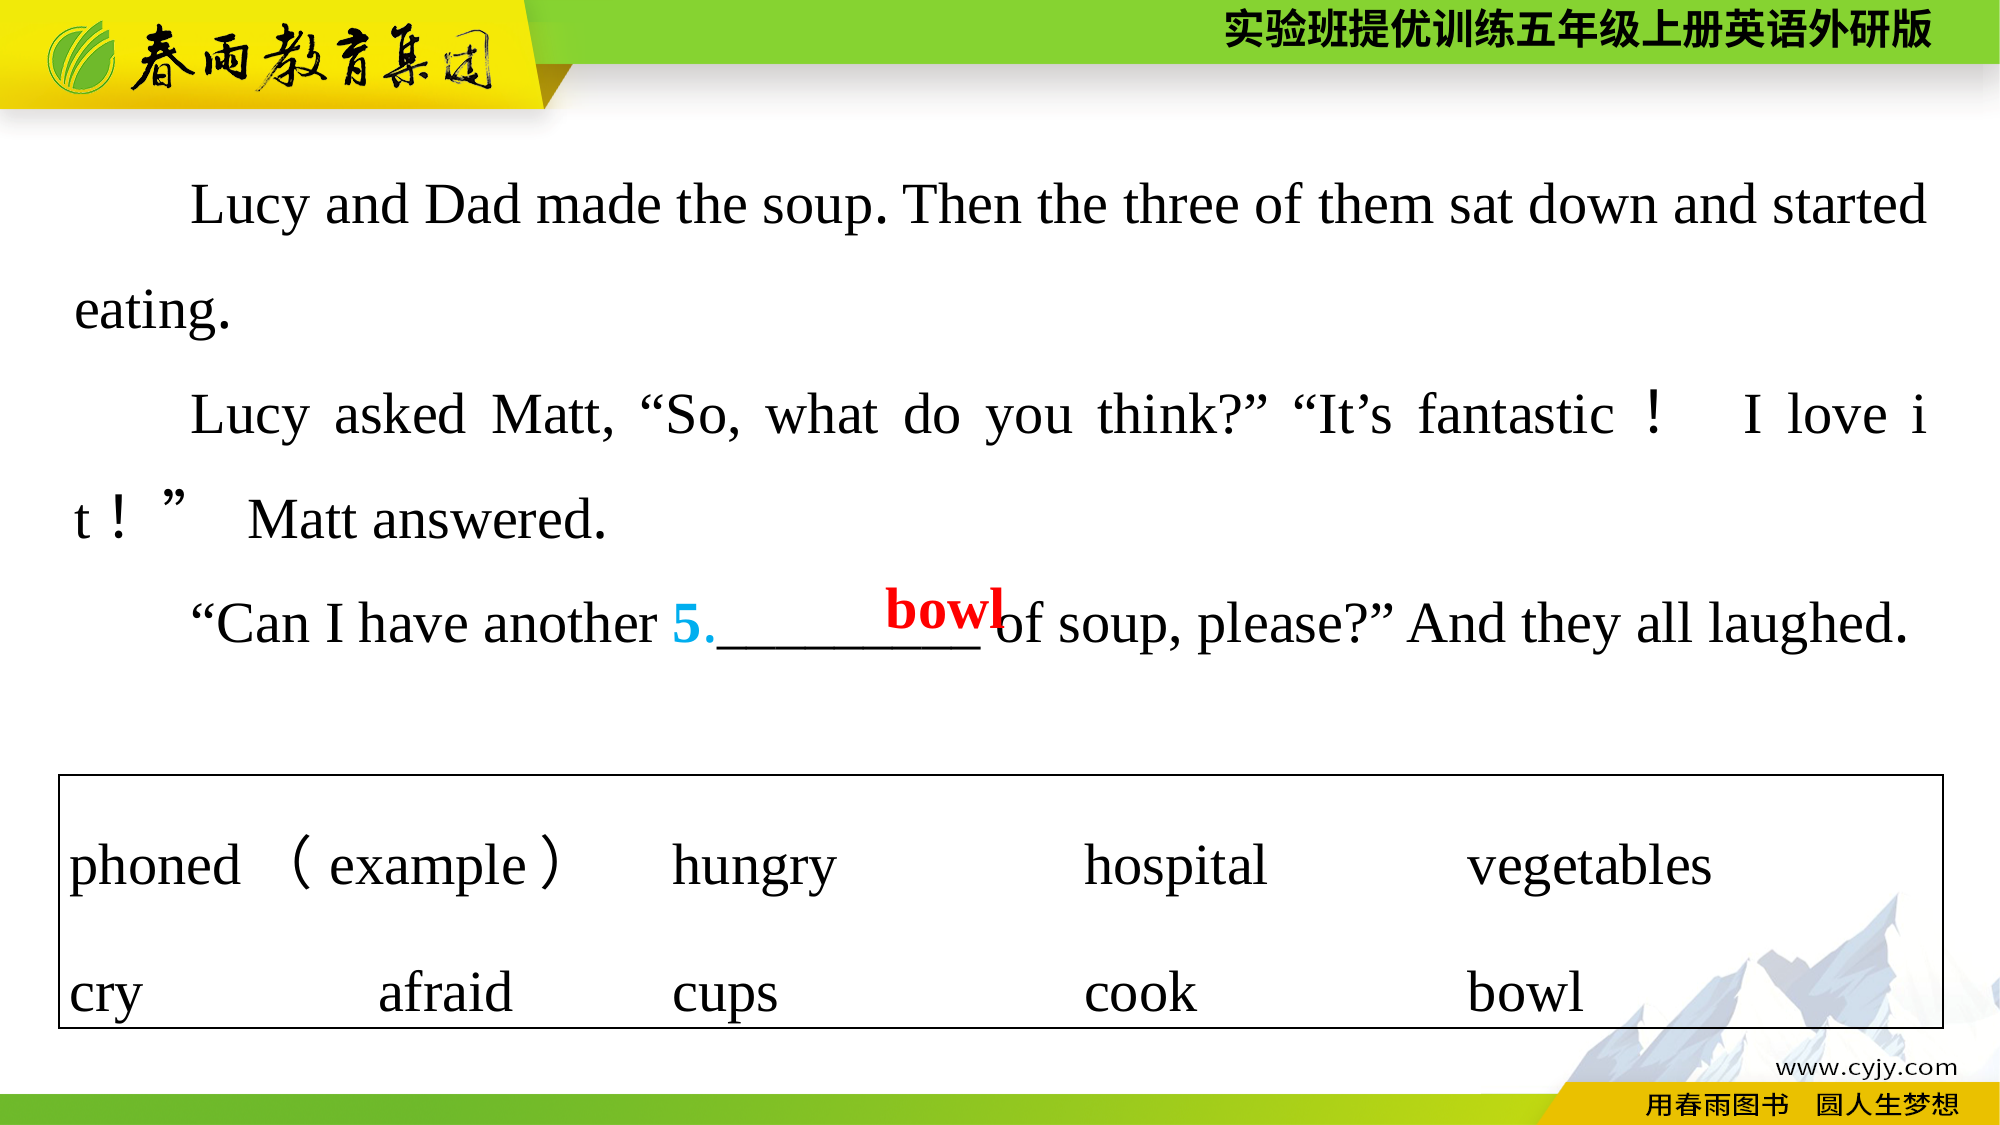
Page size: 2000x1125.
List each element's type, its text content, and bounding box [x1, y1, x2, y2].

text_box bowl [870, 562, 1021, 648]
list Lucy and Dad made the soup. Then the three of them sat down and started eating. Lucy asked Matt, “So, what do you think?” “It’s fantastic！ I love it！” Matt answered. “Can I have another 5._________ of soup, please?” And they all laughed. [59, 122, 1944, 761]
table_header phoned（example） hungry hospital vegetables cry afraid cups cook bowl [60, 776, 1942, 1027]
picture [0, 0, 2000, 1125]
